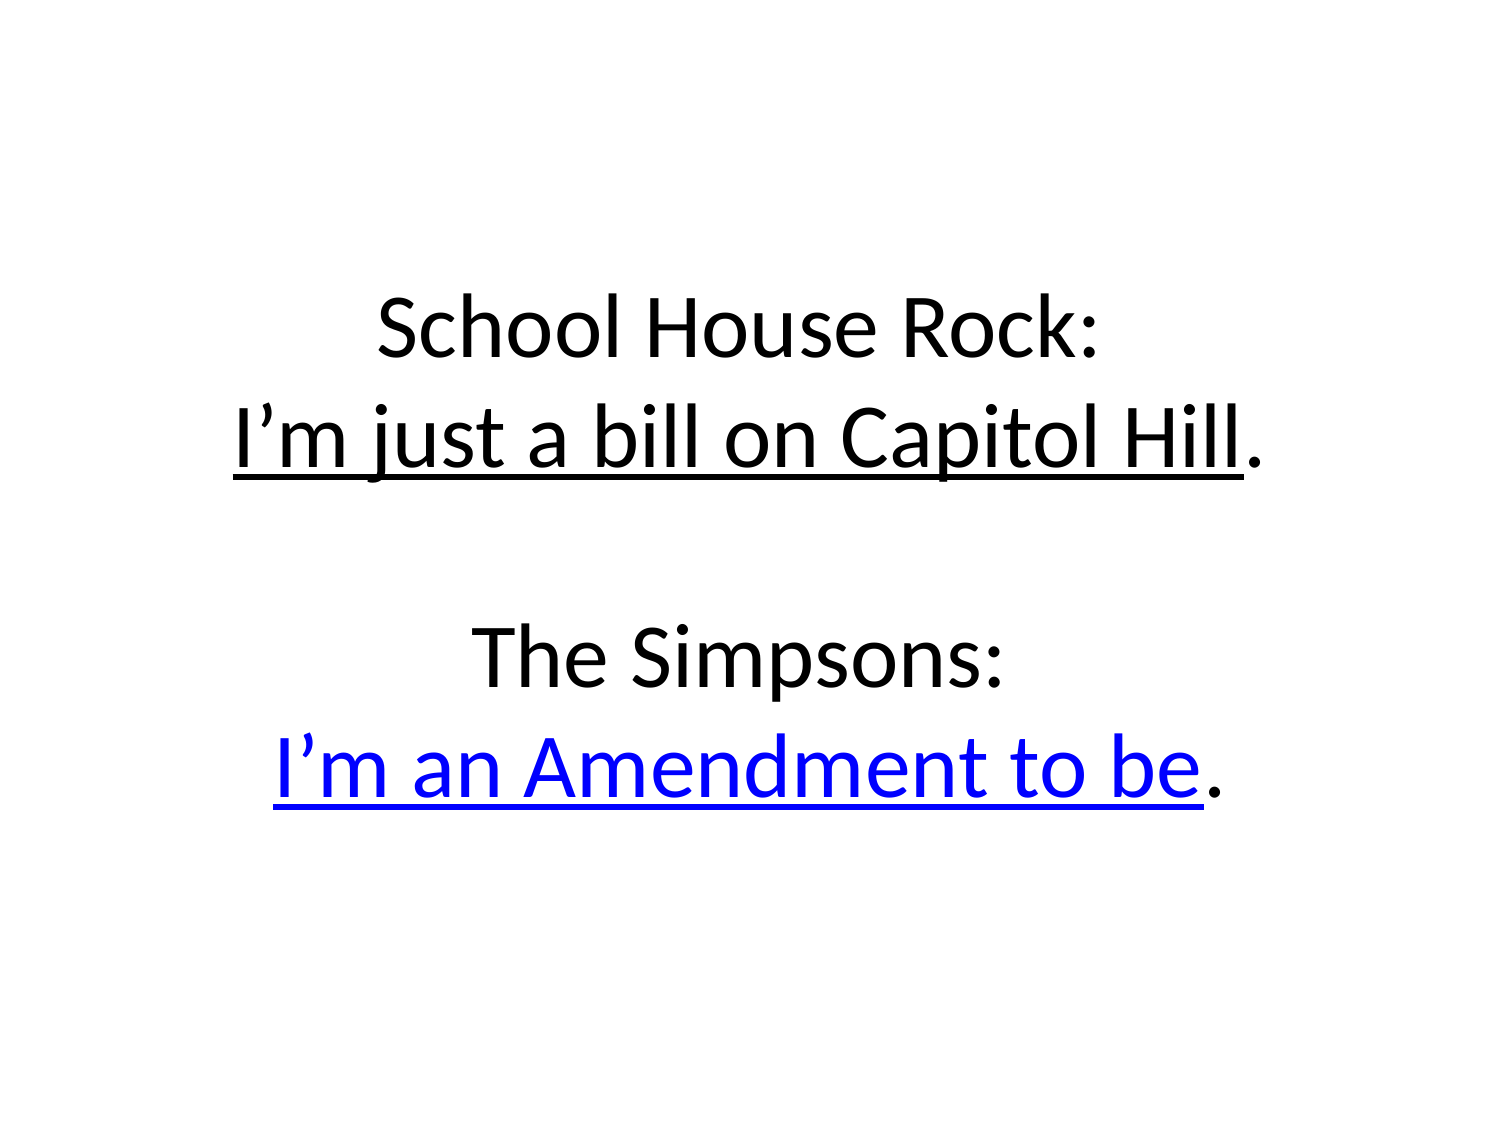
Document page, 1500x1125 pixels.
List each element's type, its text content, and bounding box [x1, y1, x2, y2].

title School House Rock: I’m just a bill on Capitol Hill. The Simpsons: I’m an Amendment to be. [74, 44, 1426, 1038]
